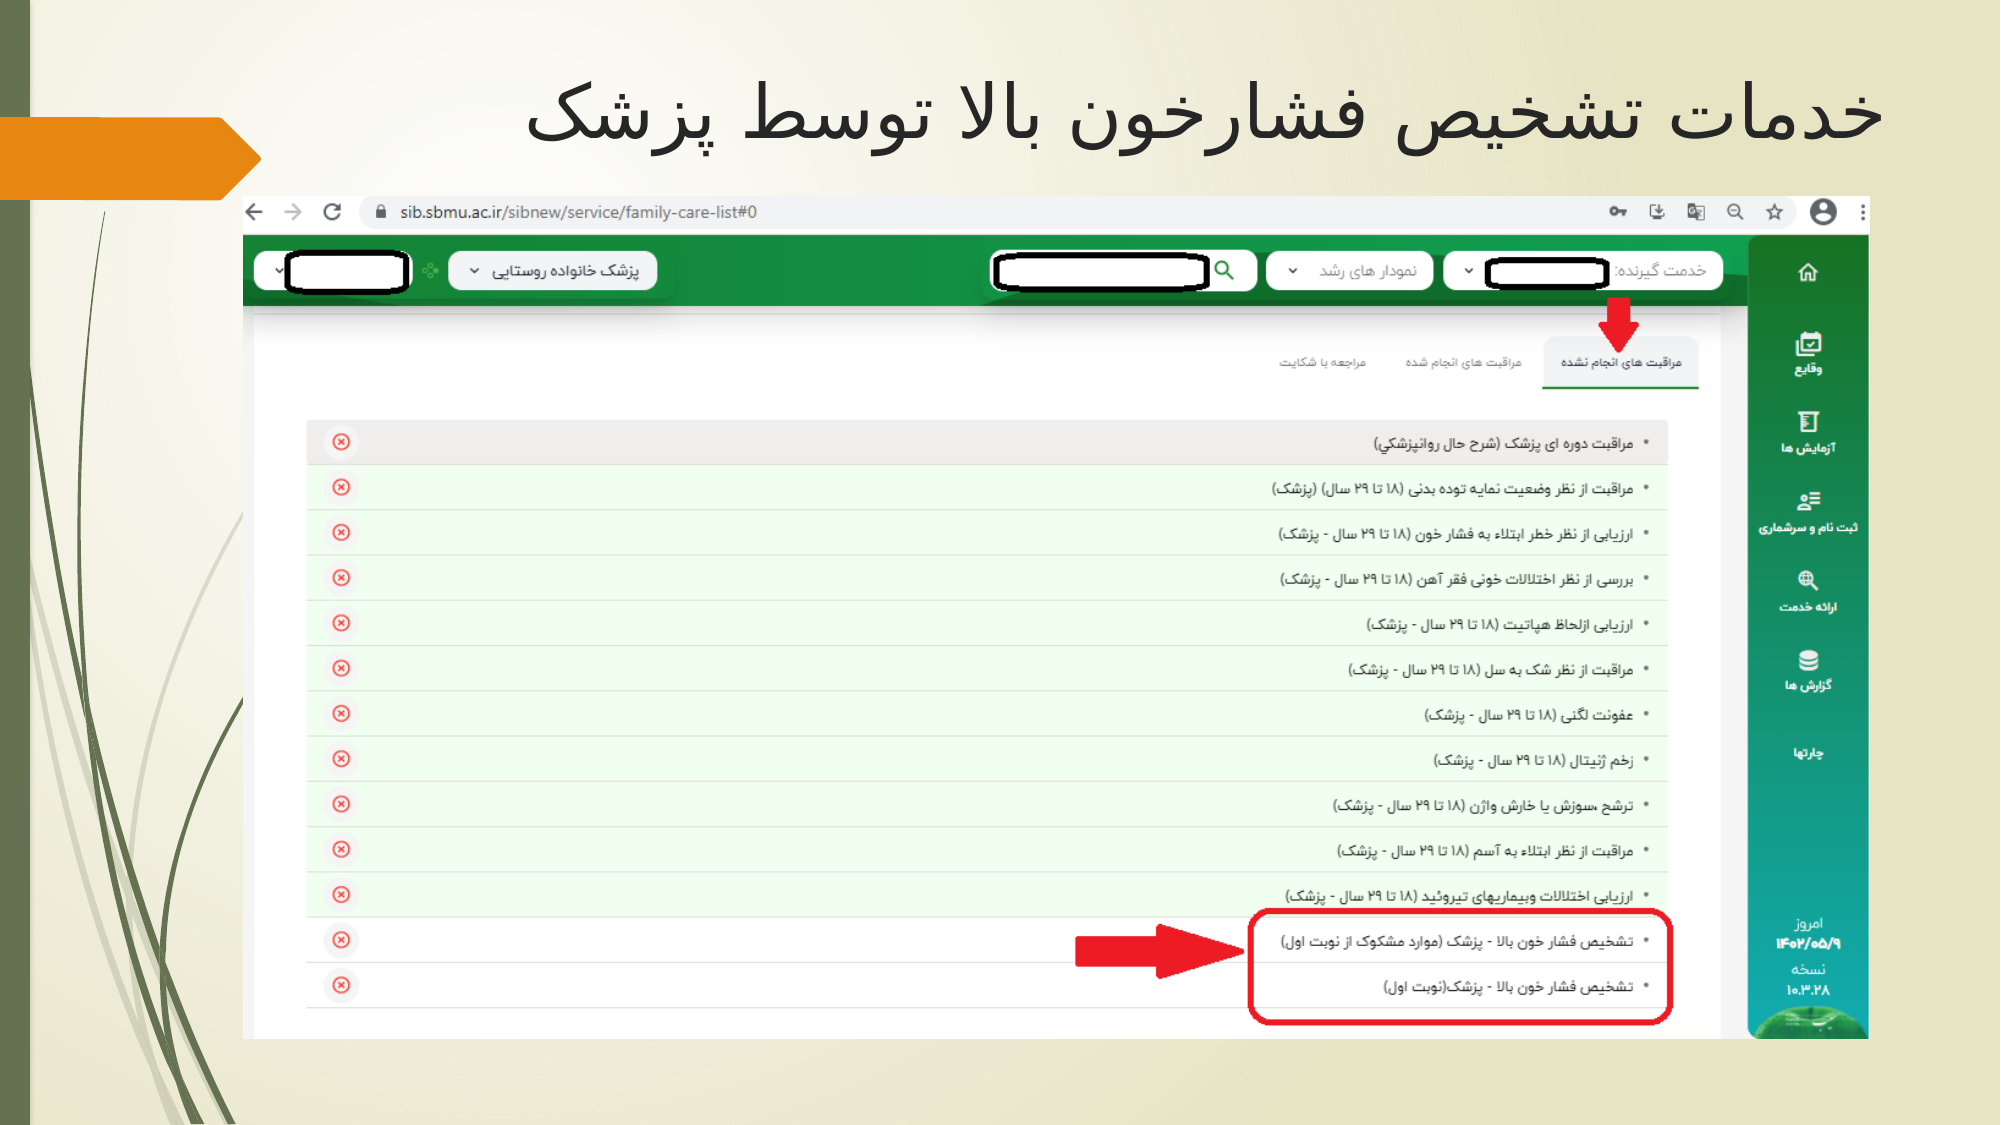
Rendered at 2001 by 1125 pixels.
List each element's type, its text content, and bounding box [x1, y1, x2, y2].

title خدمات تشخیص فشارخون بالا توسط پزشک [440, 55, 1902, 266]
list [243, 196, 1870, 1039]
